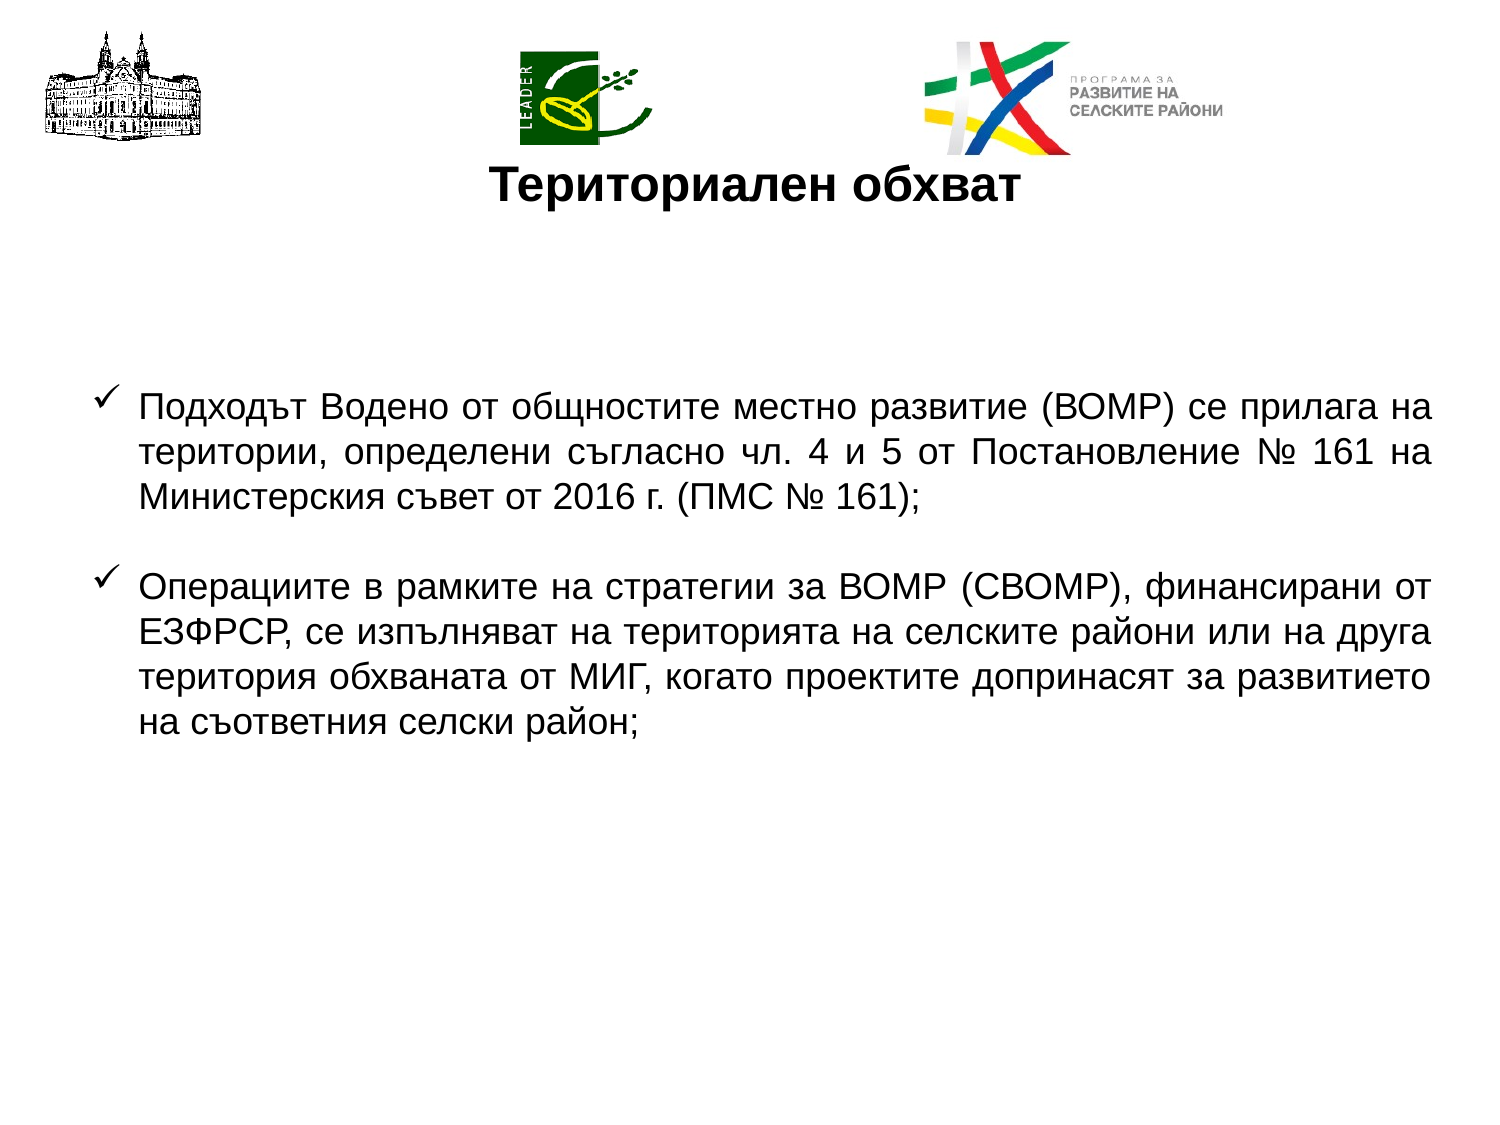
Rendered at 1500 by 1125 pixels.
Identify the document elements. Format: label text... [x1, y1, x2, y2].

picture [520, 50, 656, 145]
picture [40, 27, 207, 144]
text_box Териториален обхват [40, 148, 1471, 244]
text_box Подходът Водено от общностите местно развитие (ВОМР) се прилага на територии, определени съгласно чл. 4 и 5 от Постановление № 161 на Министерския съвет от 2016 г. (ПМС № 161); Операциите в рамките на стратегии за ВОМР (СВОМР), финансирани от ЕЗФРСР, се изпълняват на територията на селските райони или на друга територия обхваната от МИГ, когато проектите допринасят за развитието на съответния селски район; [76, 374, 1447, 840]
picture [909, 27, 1235, 167]
